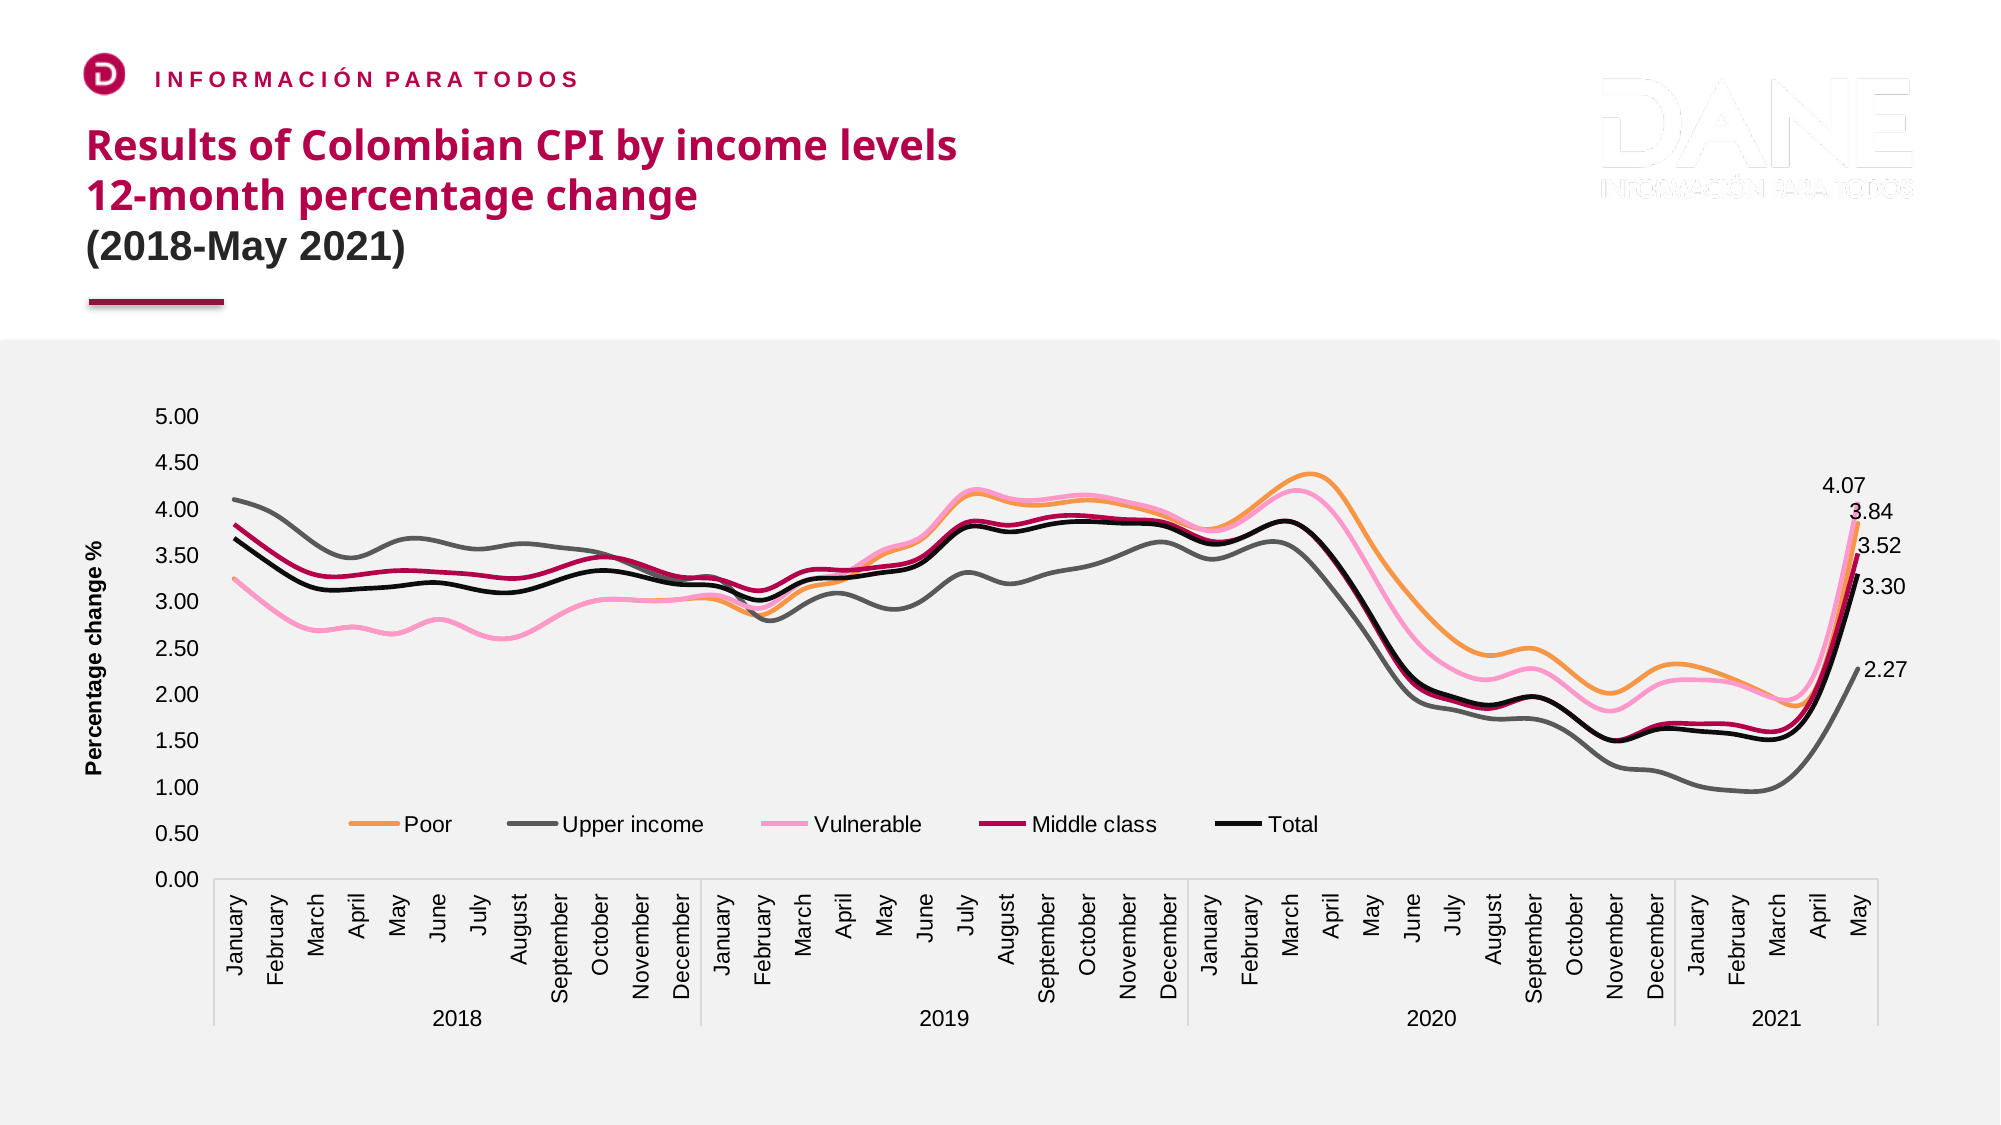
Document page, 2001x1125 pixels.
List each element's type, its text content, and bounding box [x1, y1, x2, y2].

picture [1595, 65, 1918, 208]
text_box Results of Colombian CPI by income levels 12-month percentage change (2018-May 2021) [70, 111, 1071, 276]
chart [65, 379, 1935, 1087]
picture [83, 52, 126, 96]
text_box [0, 341, 2000, 1125]
